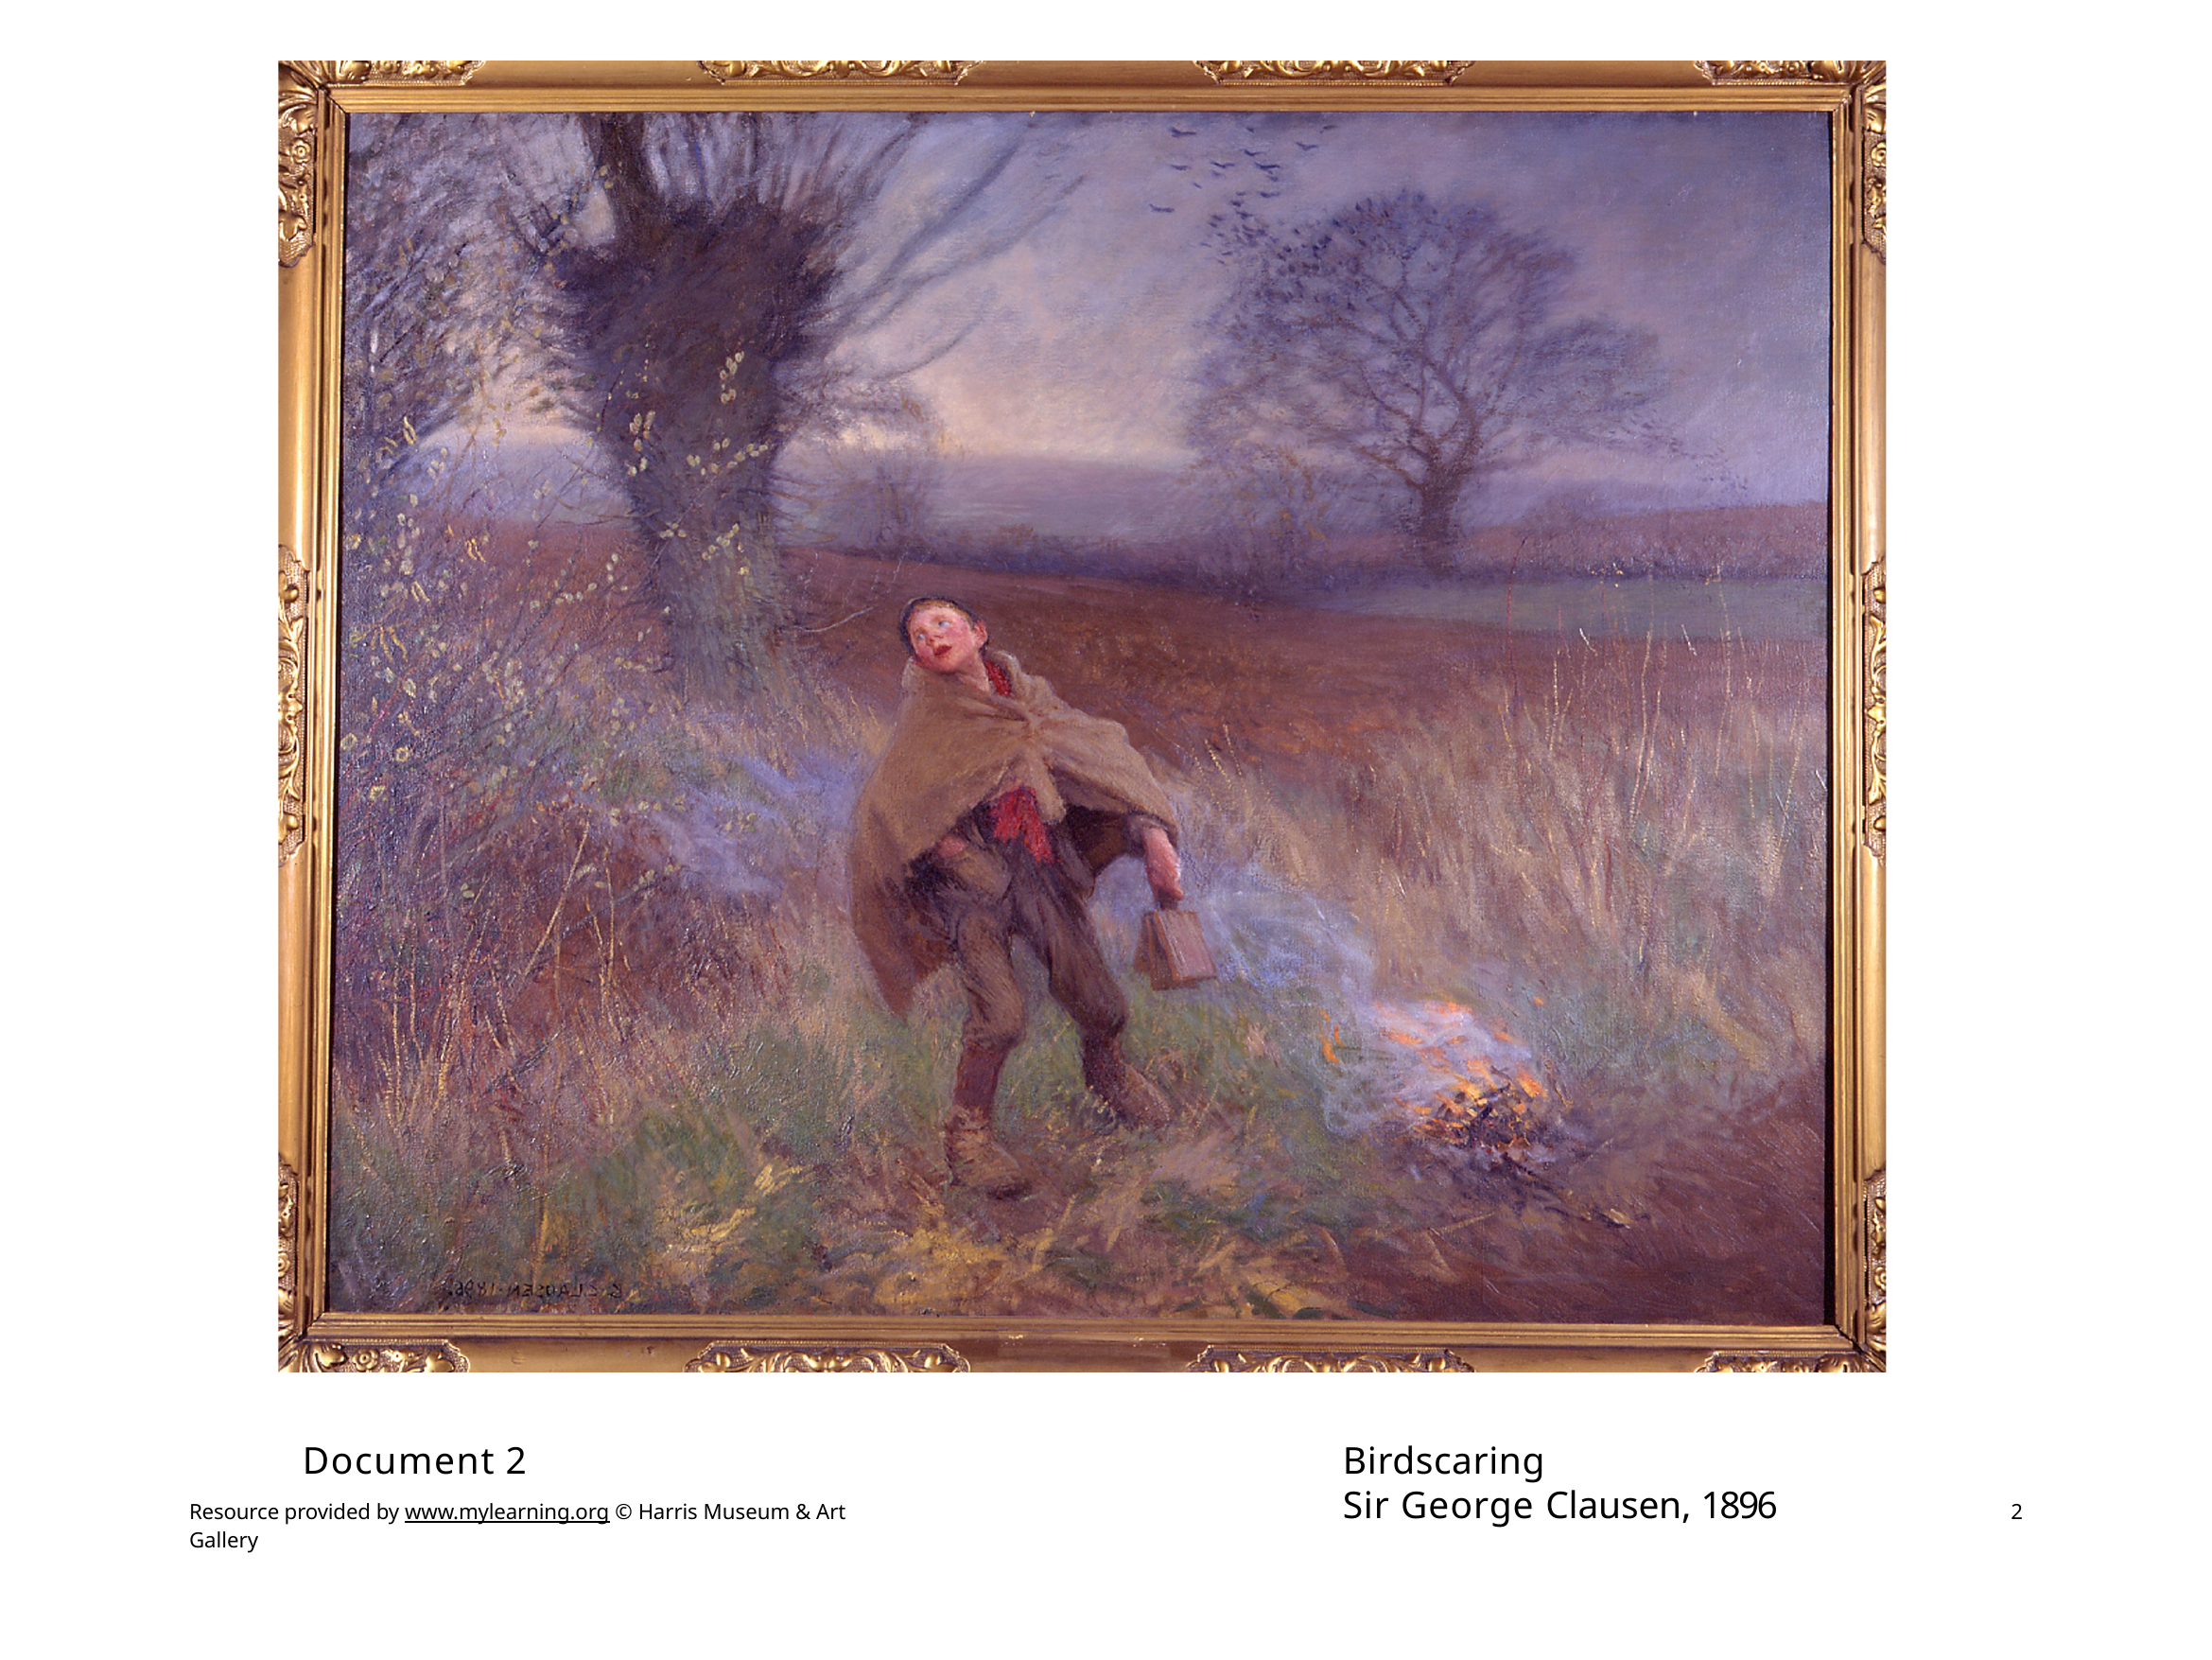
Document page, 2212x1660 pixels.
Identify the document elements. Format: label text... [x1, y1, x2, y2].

text_box 2 [2008, 1498, 2026, 1525]
text_box Document 2 Resource provided by www.mylearning.org © Harris Museum & Art Gallery [186, 1437, 887, 1553]
text_box Birdscaring Sir George Clausen, 1896 [1340, 1437, 1800, 1526]
text_box [278, 61, 1887, 1372]
